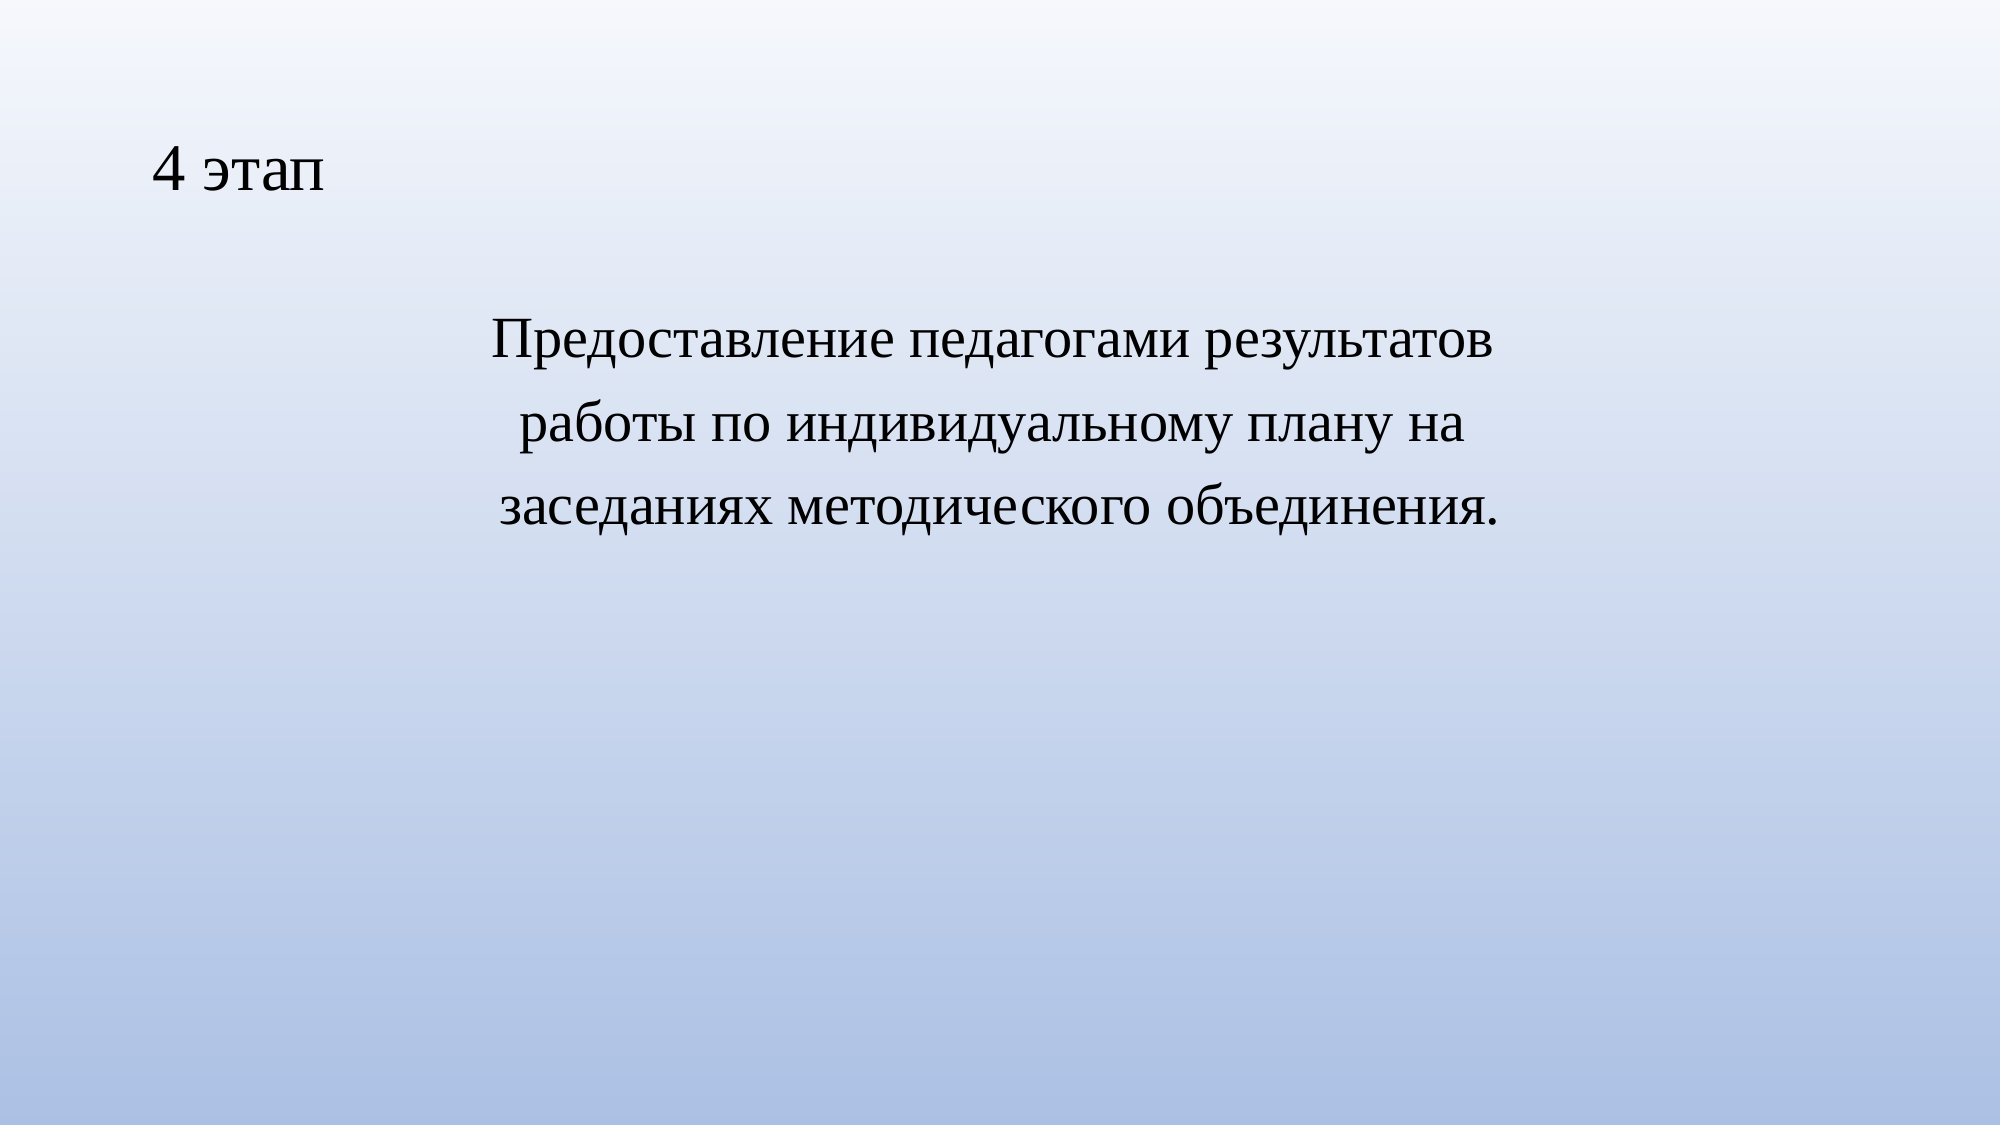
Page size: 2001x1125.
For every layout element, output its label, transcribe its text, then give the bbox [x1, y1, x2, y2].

list Предоставление педагогами результатов работы по индивидуальному плану на заседаниях методического объединения. [137, 299, 1863, 1014]
title 4 этап [137, 59, 1863, 278]
